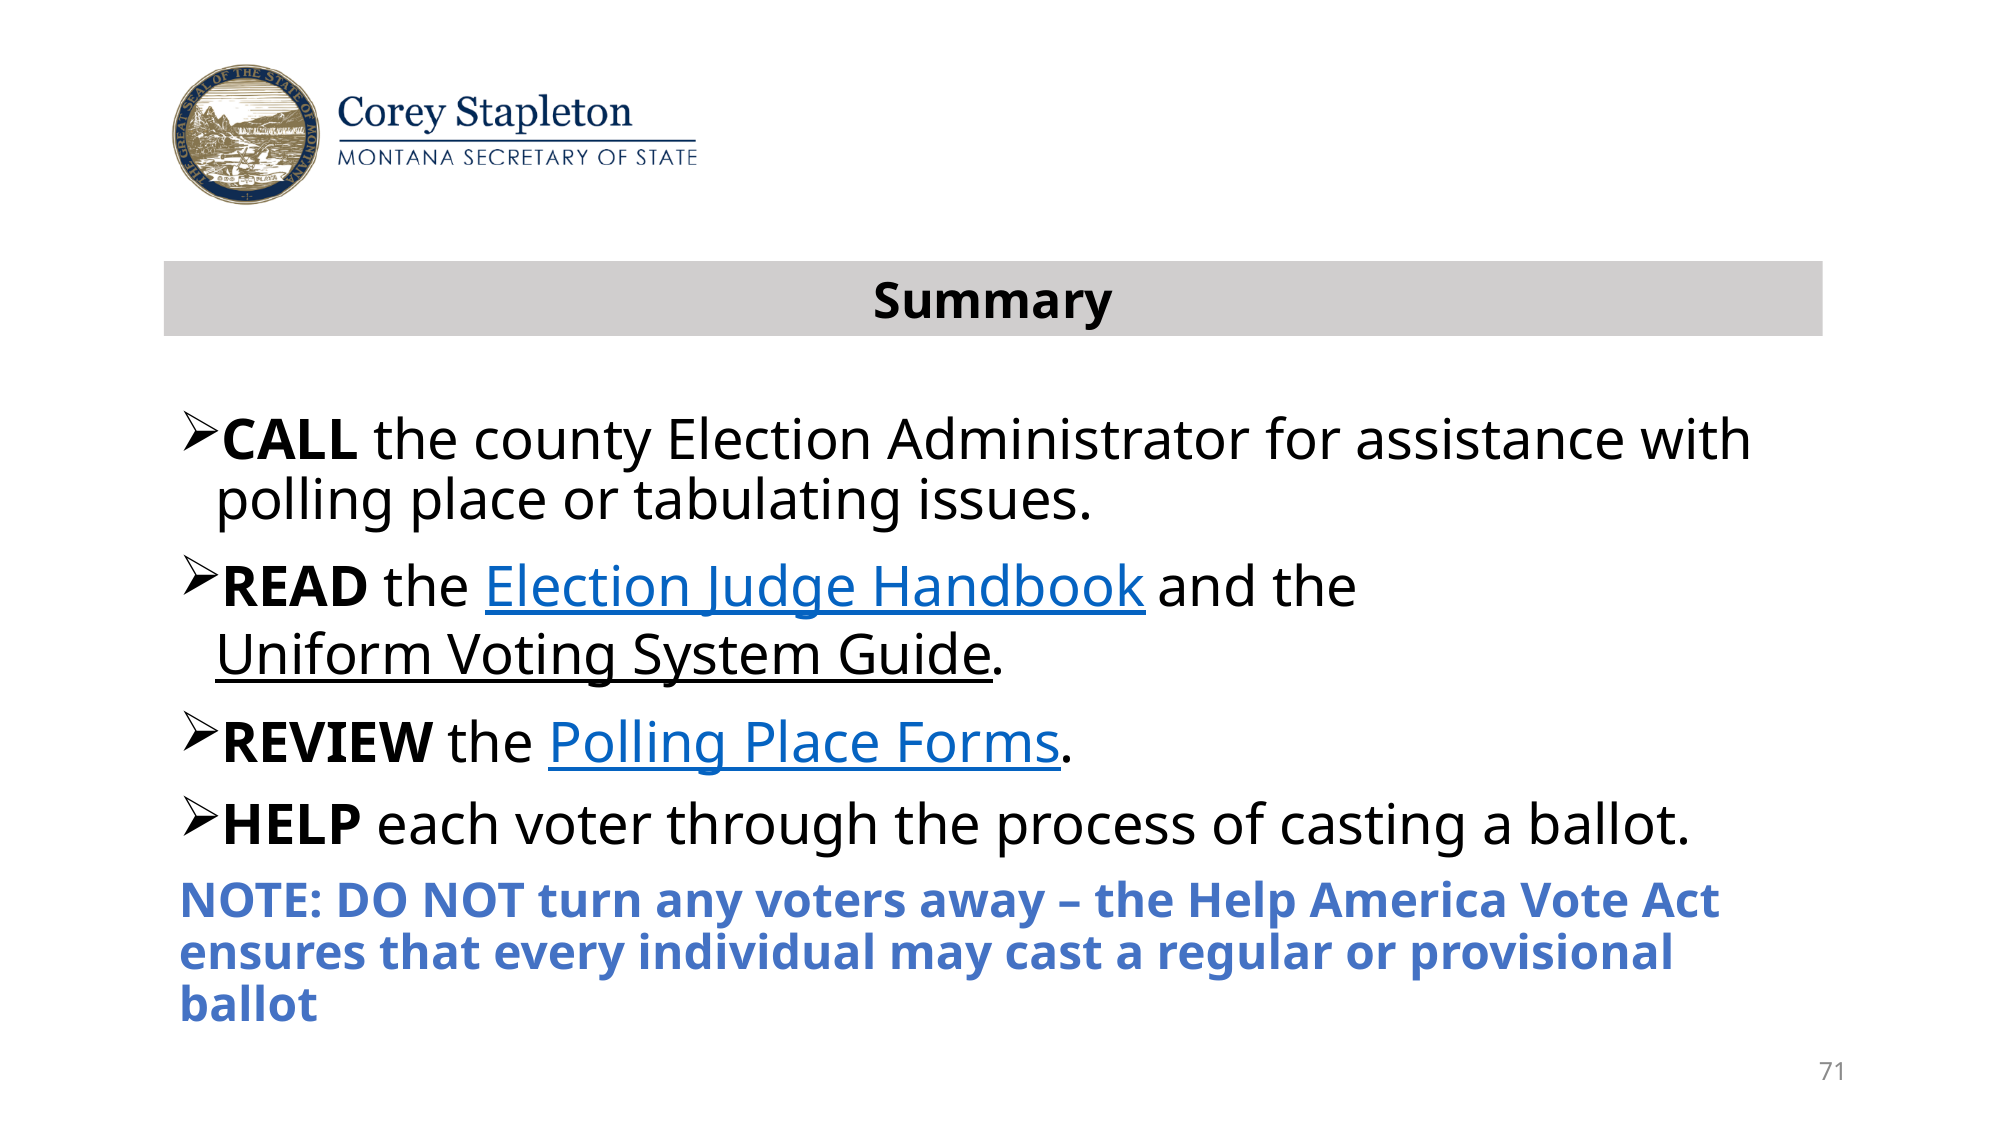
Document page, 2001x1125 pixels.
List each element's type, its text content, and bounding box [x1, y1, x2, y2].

text_box Summary [163, 261, 1823, 336]
list CALL the county Election Administrator for assistance with polling place or tabulating issues. READ the Election Judge Handbook and the Uniform Voting System Guide. REVIEW the Polling Place Forms. HELP each voter through the process of casting a ballot. NOTE: DO NOT turn any voters away – the Help America Vote Act ensures that every individual may cast a regular or provisional ballot [163, 403, 1823, 1045]
slide_number 71 [1412, 1042, 1863, 1103]
picture [147, 38, 723, 228]
